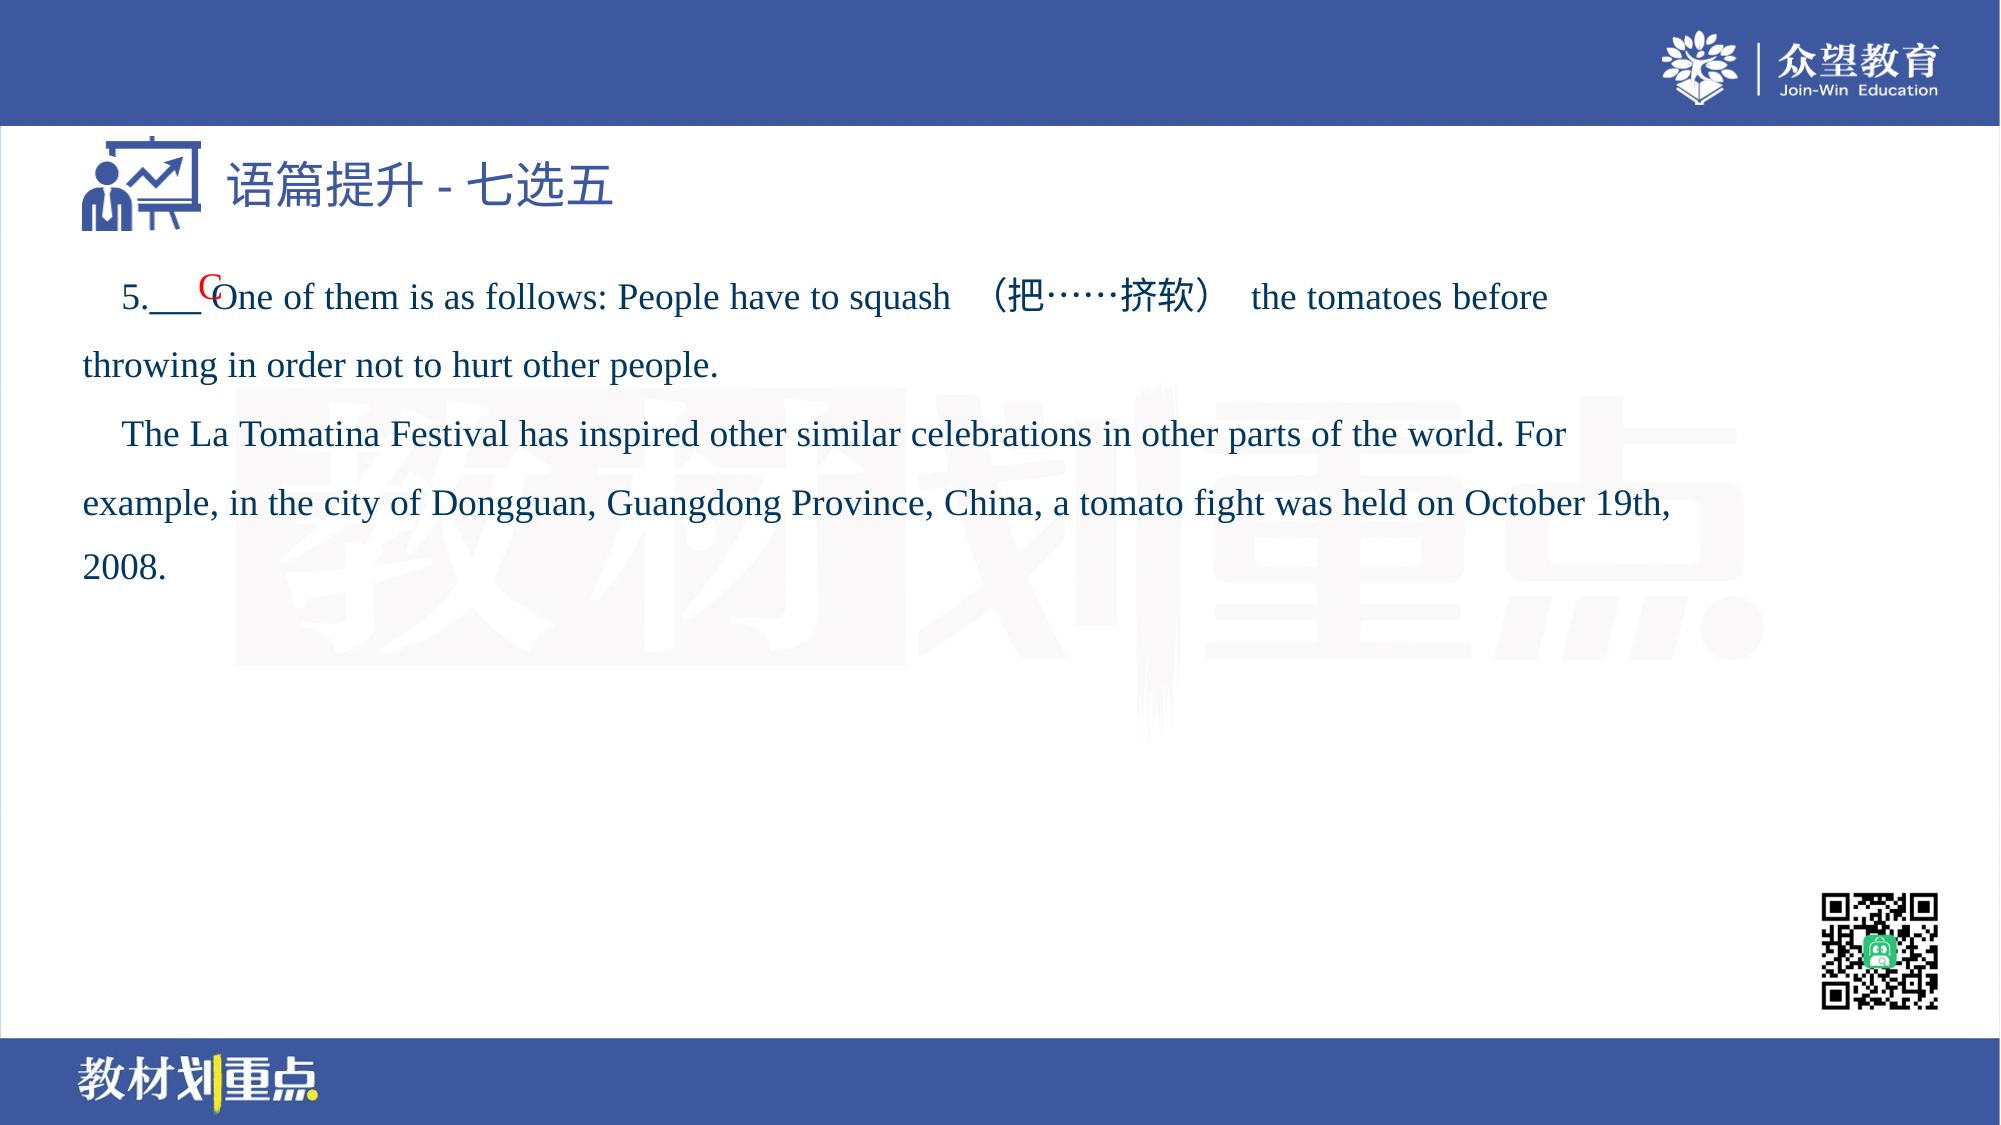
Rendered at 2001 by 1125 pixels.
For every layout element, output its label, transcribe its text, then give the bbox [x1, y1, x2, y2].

text_box C [184, 242, 237, 302]
picture [0, 0, 2000, 1125]
text_box 5.___ One of them is as follows: People have to squash （把……挤软） the tomatoes before throwing in order not to hurt other people. The La Tomatina Festival has inspired other similar celebrations in other parts of the world. For example, in the city of Dongguan, Guangdong Province, China, a tomato fight was held on October 19th, 2008. [82, 247, 1817, 581]
